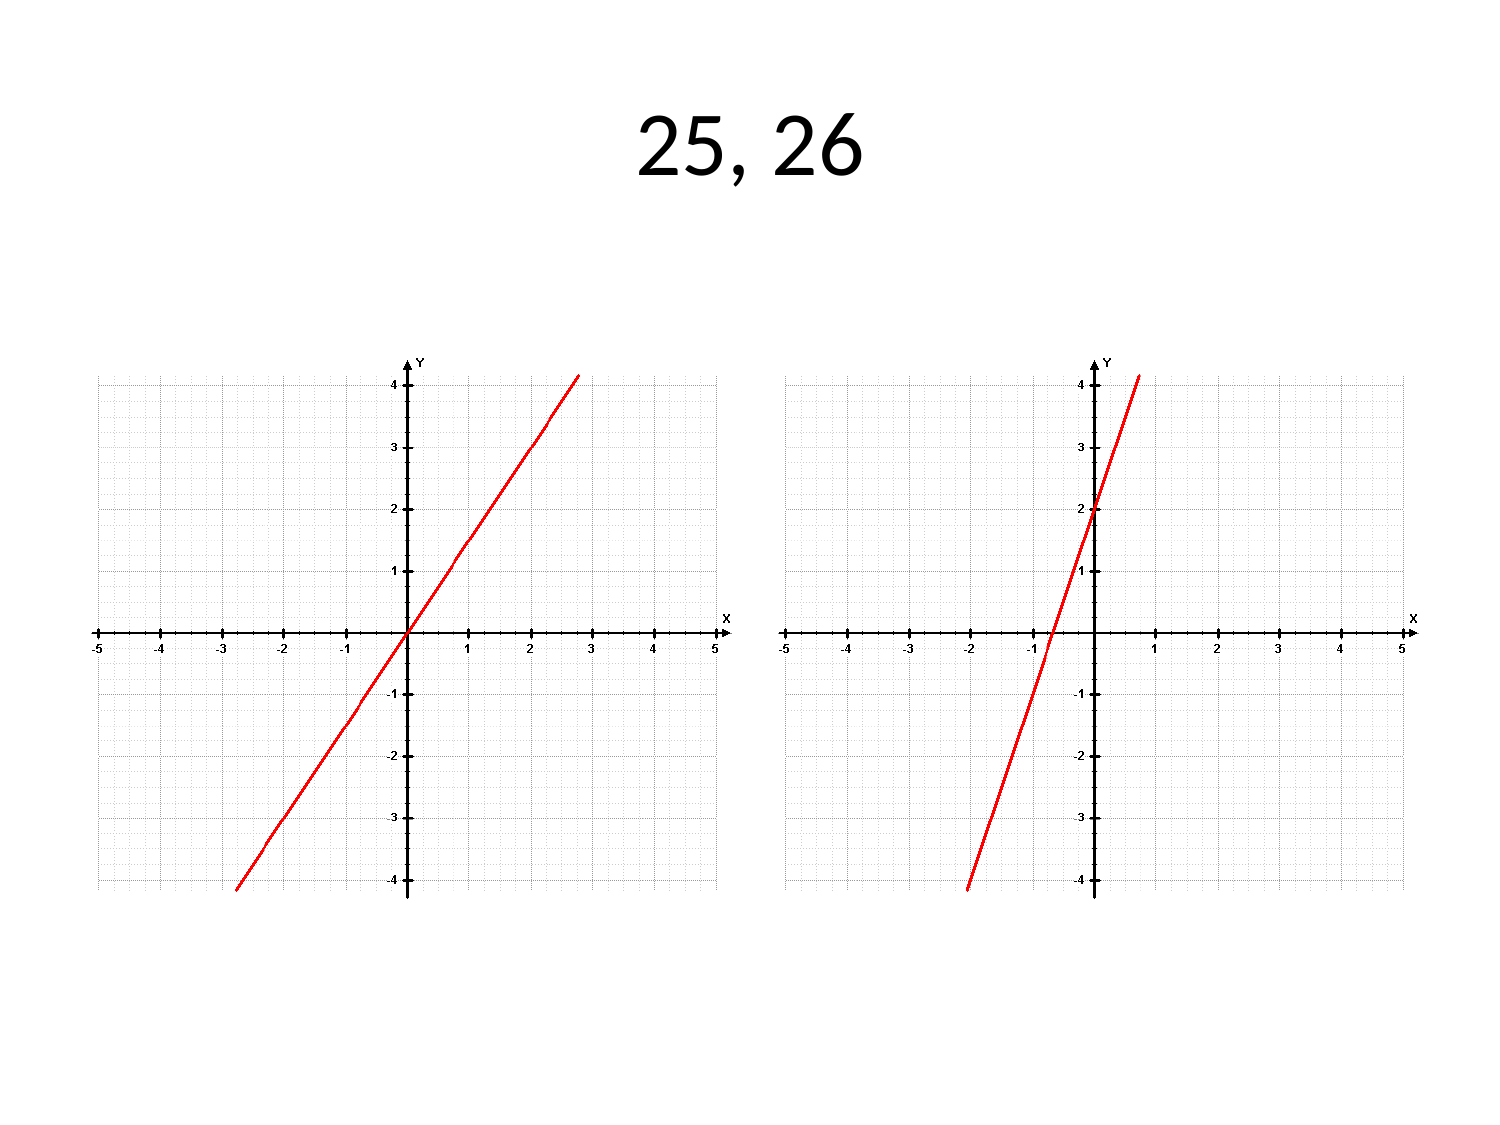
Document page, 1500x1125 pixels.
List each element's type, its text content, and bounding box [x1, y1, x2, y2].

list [762, 354, 1426, 914]
title 25, 26 [75, 45, 1425, 233]
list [74, 354, 738, 914]
